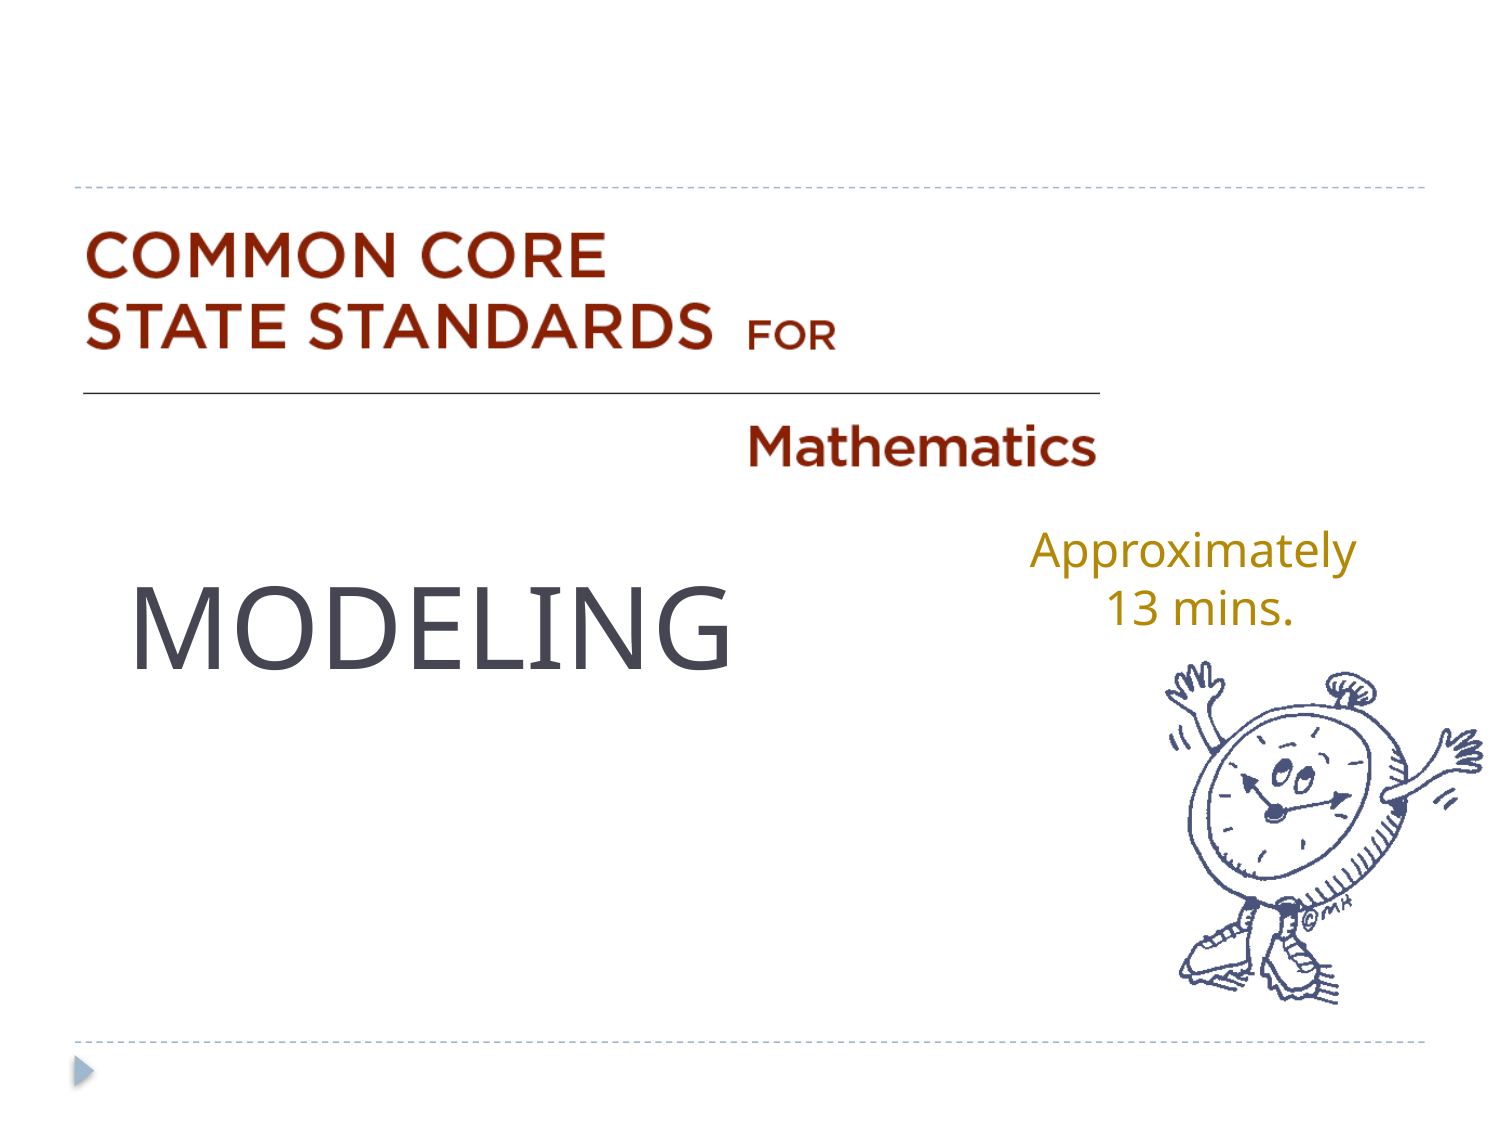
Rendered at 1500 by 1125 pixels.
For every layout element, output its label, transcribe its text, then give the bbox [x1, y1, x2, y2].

picture [1112, 649, 1500, 1022]
text_box Approximately 13 mins. [1012, 512, 1388, 643]
picture [62, 212, 1101, 495]
text_box MODELING [0, 387, 863, 700]
